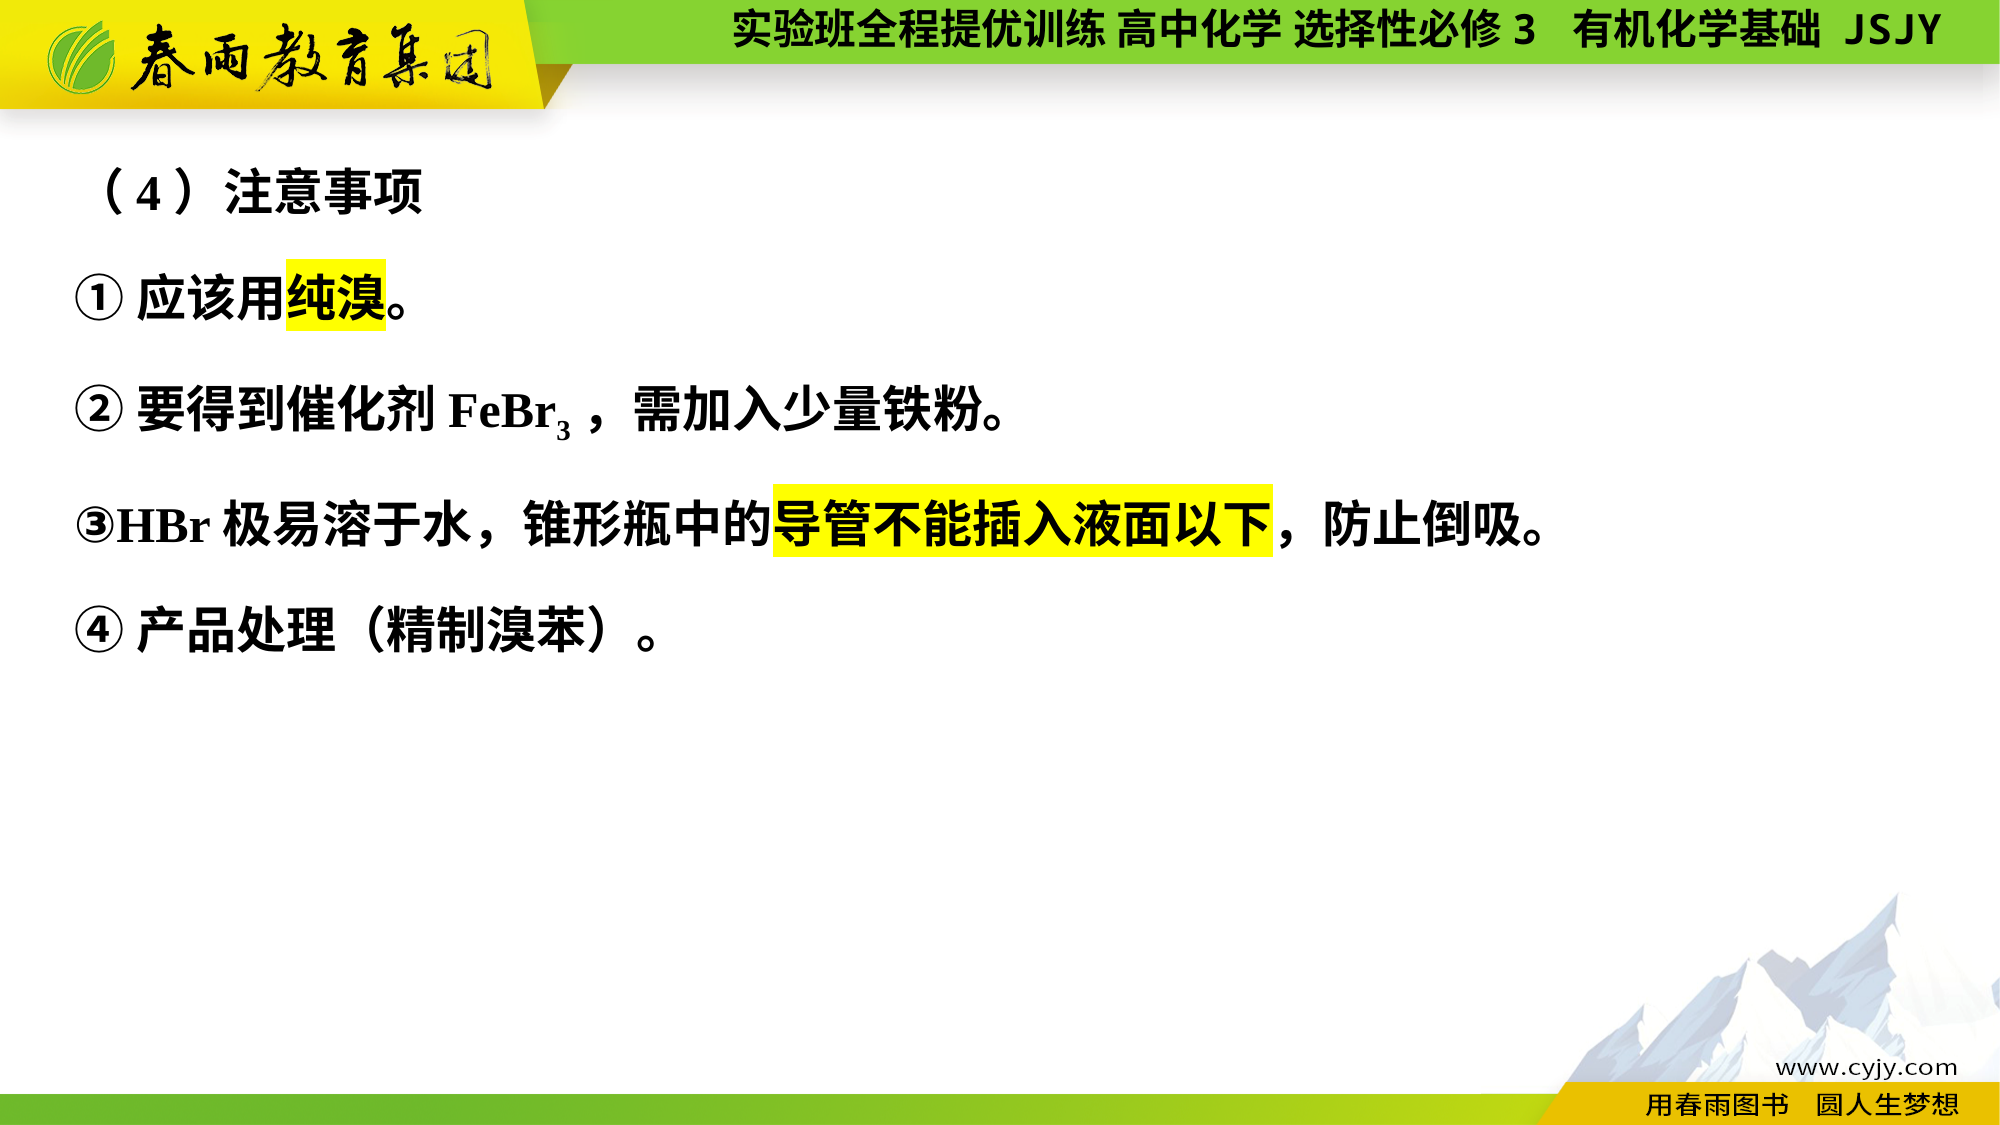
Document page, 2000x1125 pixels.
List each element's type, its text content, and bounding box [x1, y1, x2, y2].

list （4）注意事项 ①应该用纯溴。 ②要得到催化剂FeBr3，需加入少量铁粉。 ③HBr极易溶于水，锥形瓶中的导管不能插入液面以下，防止倒吸。 ④产品处理（精制溴苯）。 [59, 122, 1944, 648]
picture [0, 0, 2000, 1125]
